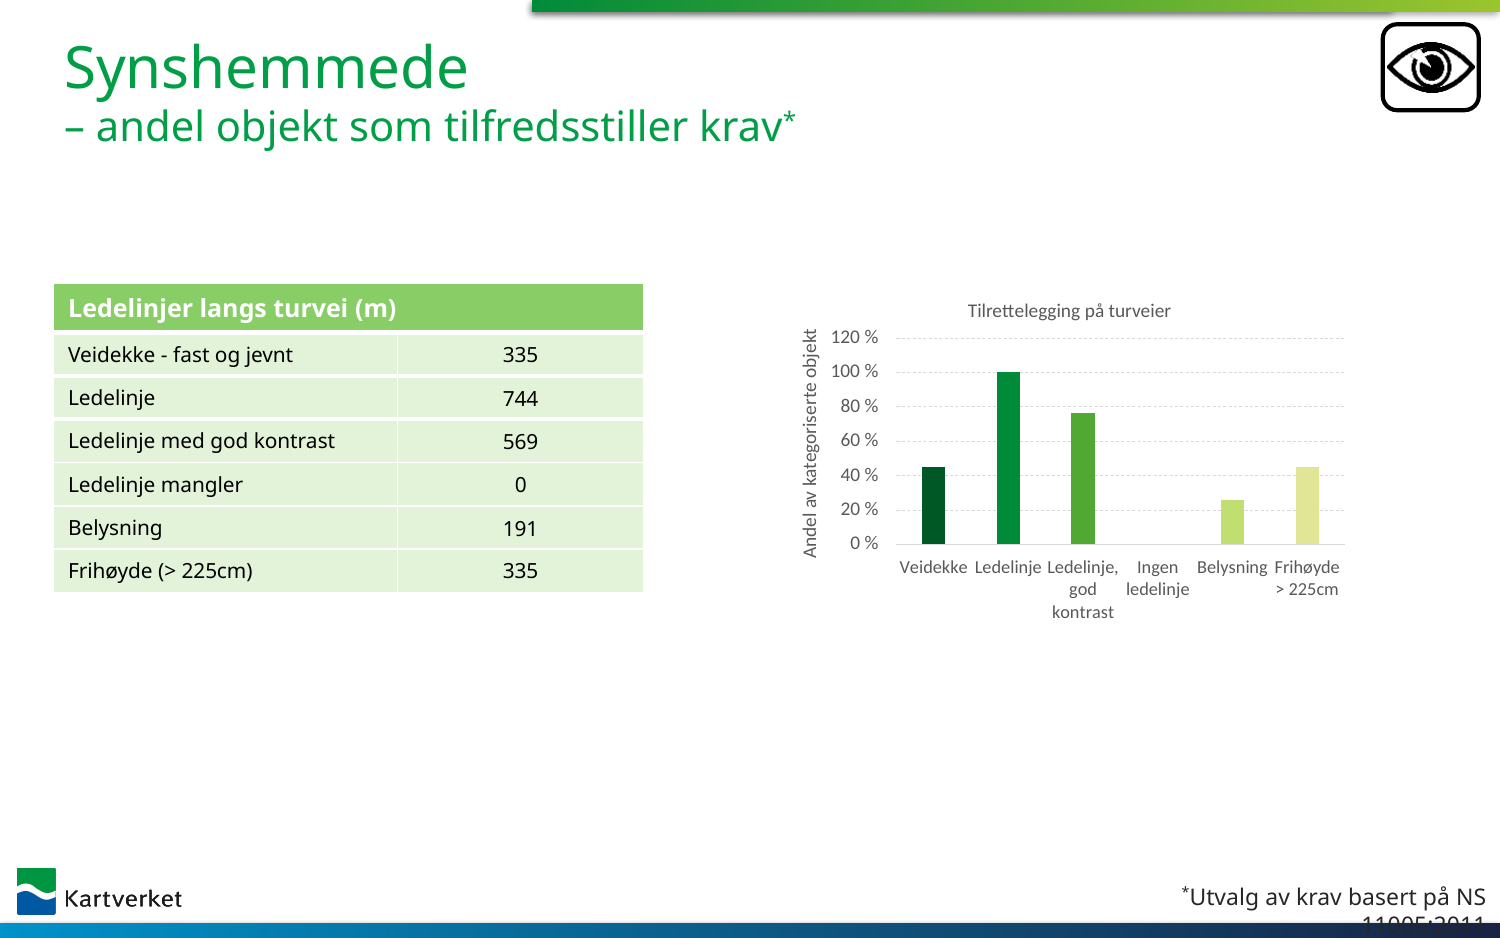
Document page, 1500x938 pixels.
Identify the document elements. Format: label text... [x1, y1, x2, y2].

table_cell Belysning [54, 507, 397, 548]
table_cell 0 [398, 463, 643, 505]
table_cell 191 [398, 507, 643, 548]
text_box Synshemmede – andel objekt som tilfredsstiller krav* [49, 24, 1431, 158]
table_cell 335 [398, 550, 643, 592]
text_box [1382, 24, 1480, 111]
table_cell 569 [398, 421, 643, 462]
table_cell 335 [398, 335, 643, 374]
table_cell 744 [398, 378, 643, 417]
table_cell Ledelinje mangler [54, 463, 397, 505]
picture [791, 291, 1348, 630]
table_cell Ledelinje med god kontrast [54, 421, 397, 462]
table_cell Frihøyde (> 225cm) [54, 550, 397, 592]
text_box *Utvalg av krav basert på NS 11005:2011 [1068, 873, 1500, 938]
table_header Ledelinjer langs turvei (m) [54, 284, 643, 330]
table_cell Veidekke - fast og jevnt [54, 335, 397, 374]
table_cell Ledelinje [54, 378, 397, 417]
